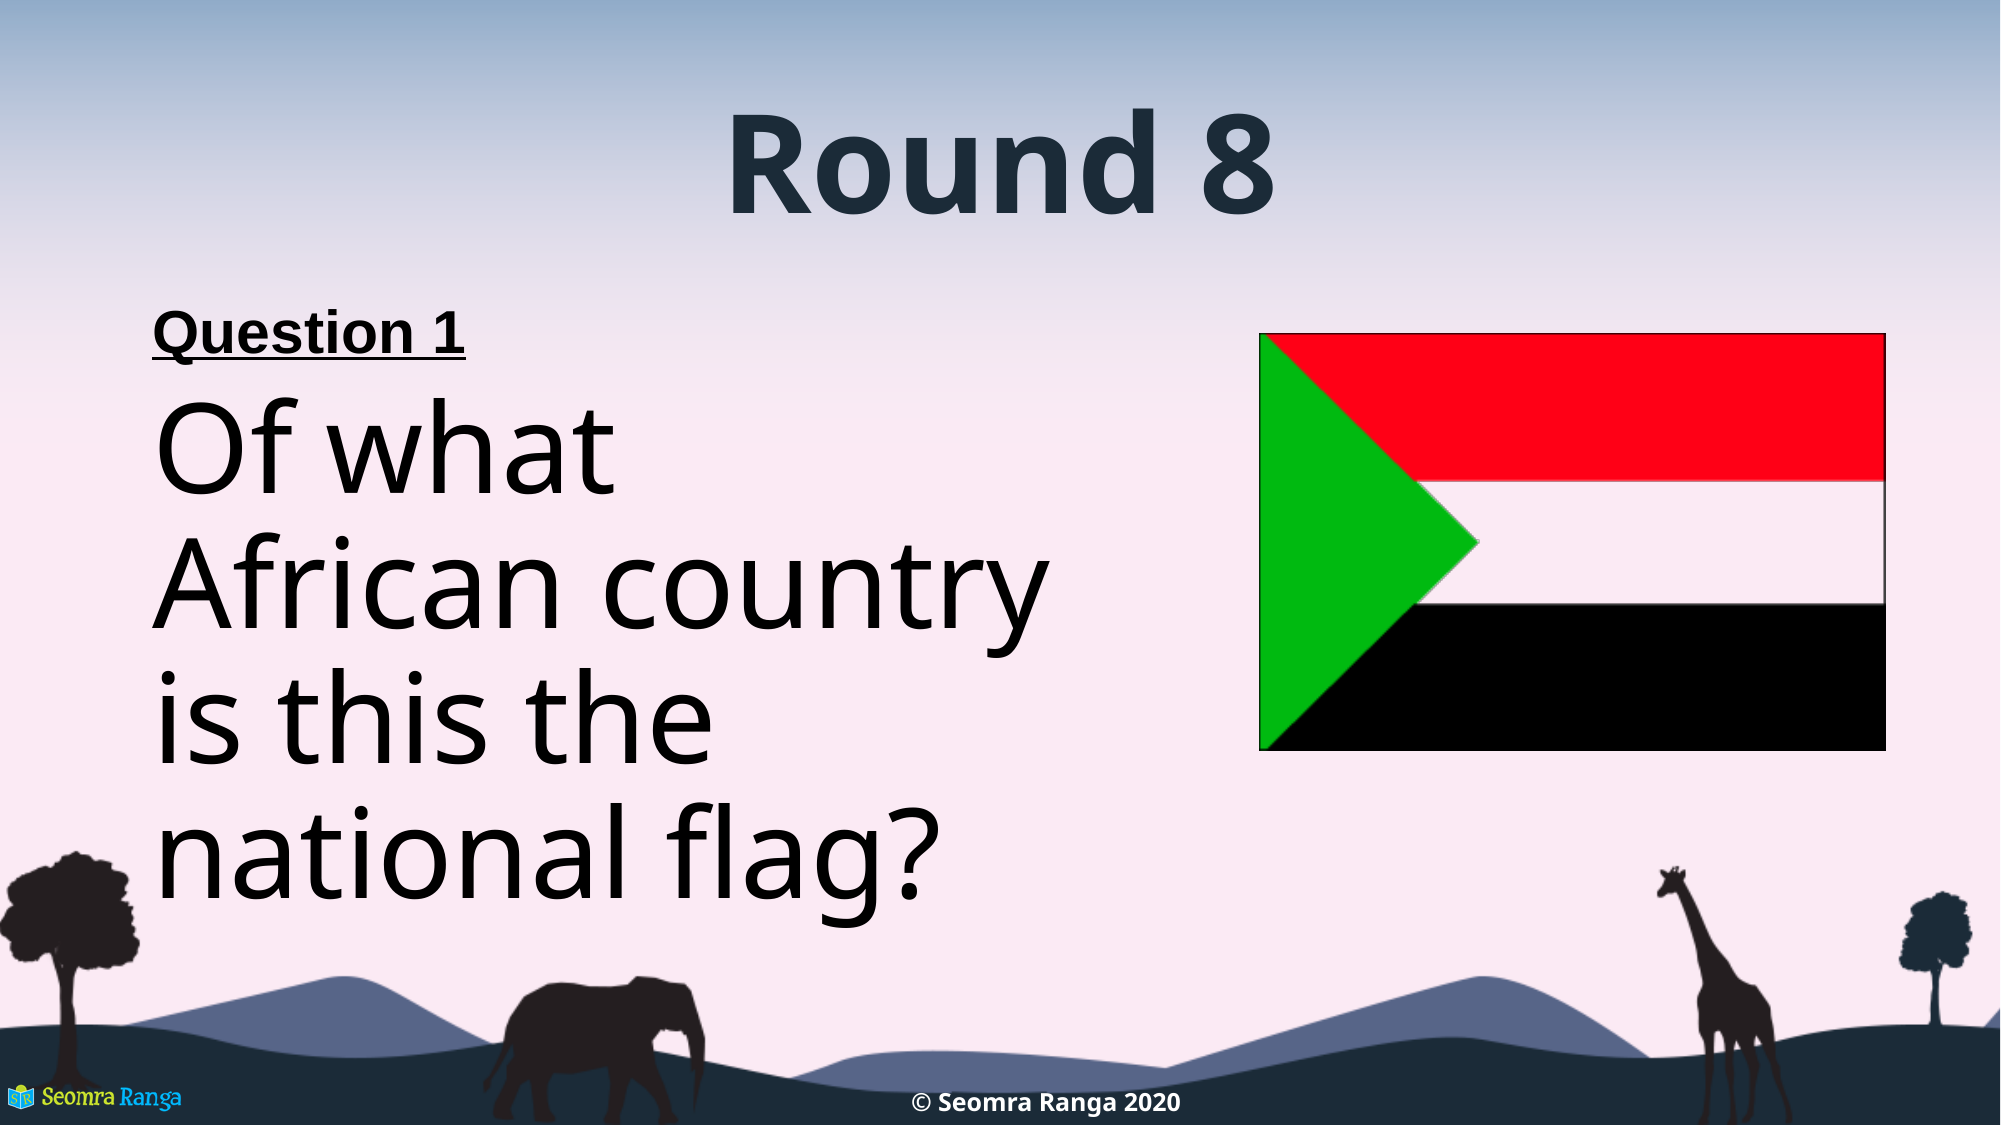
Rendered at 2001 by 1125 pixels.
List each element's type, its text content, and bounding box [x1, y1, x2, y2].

title Round 8 [137, 59, 1863, 278]
text_box © Seomra Ranga 2020 www.seomraranga.com [762, 1079, 1330, 1125]
picture [0, 0, 2001, 1125]
list Question 1 Of what African country is this the national flag? [137, 293, 1074, 1014]
